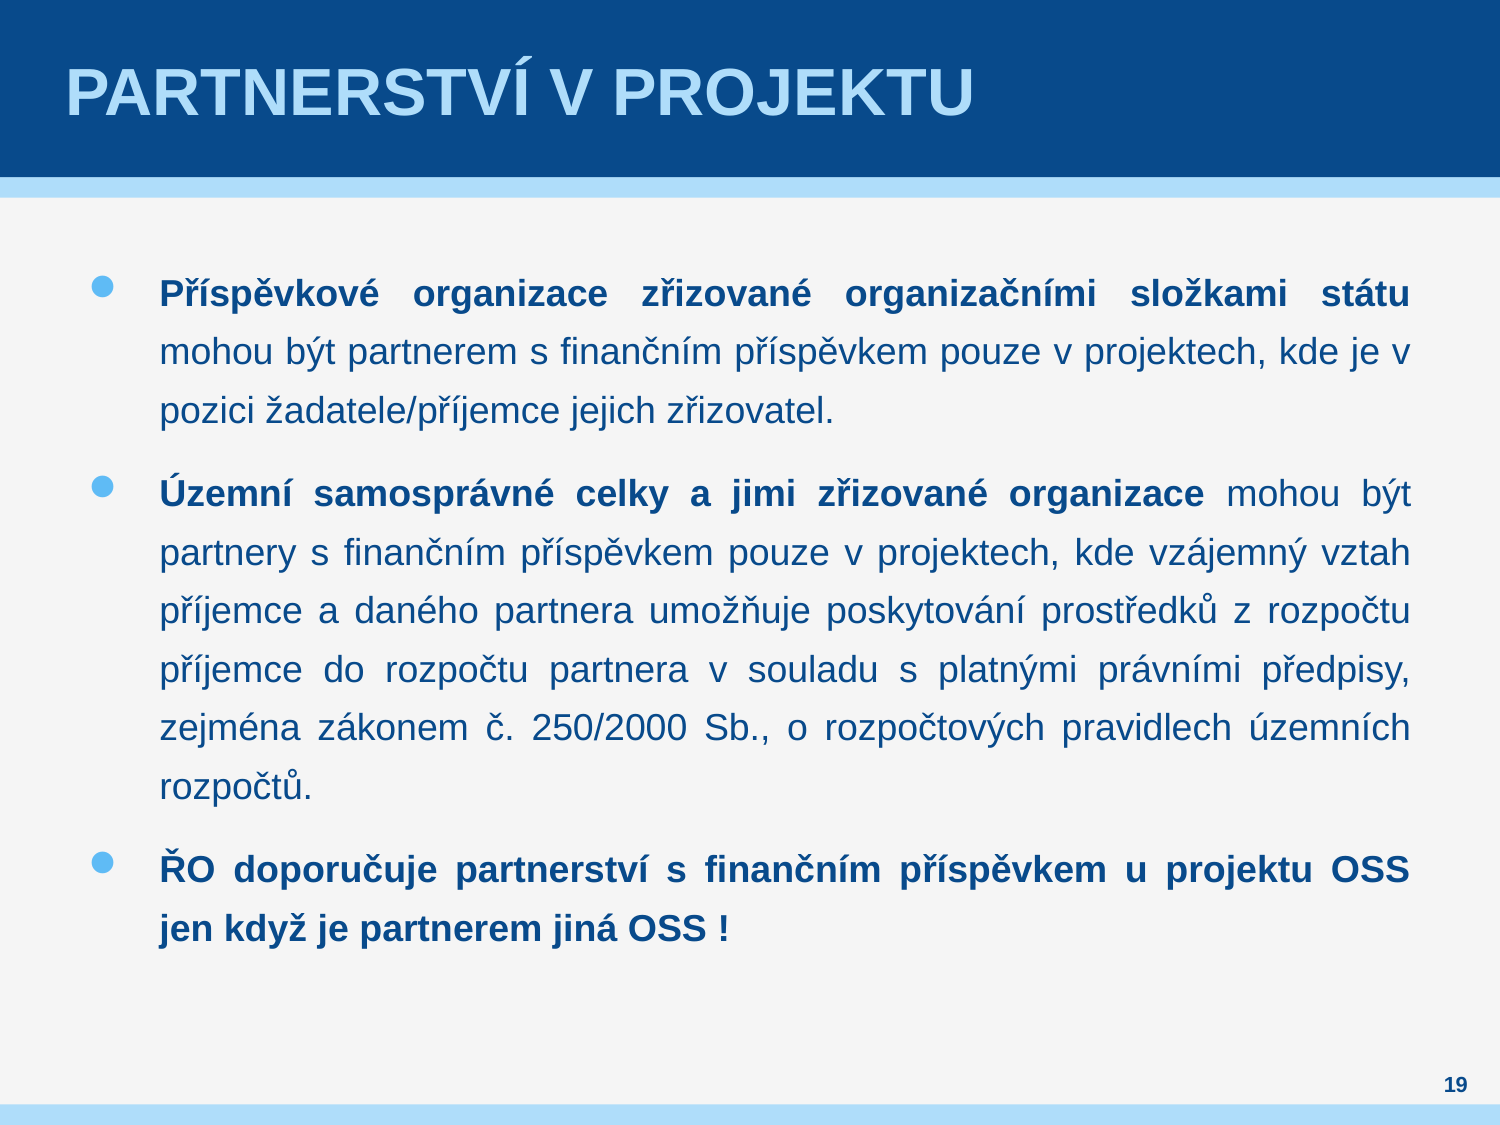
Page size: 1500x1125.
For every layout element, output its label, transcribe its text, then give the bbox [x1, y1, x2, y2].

title Partnerství v projektu [59, 0, 1441, 178]
list Příspěvkové organizace zřizované organizačními složkami státu mohou být partnerem s finančním příspěvkem pouze v projektech, kde je v pozici žadatele/příjemce jejich zřizovatel. Územní samosprávné celky a jimi zřizované organizace mohou být partnery s finančním příspěvkem pouze v projektech, kde vzájemný vztah příjemce a daného partnera umožňuje poskytování prostředků z rozpočtu příjemce do rozpočtu partnera v souladu s platnými právními předpisy, zejména zákonem č. 250/2000 Sb., o rozpočtových pravidlech územních rozpočtů. ŘO doporučuje partnerství s finančním příspěvkem u projektu OSS jen když je partnerem jiná OSS ! [88, 255, 1412, 1047]
slide_number 19 [1417, 1068, 1495, 1099]
